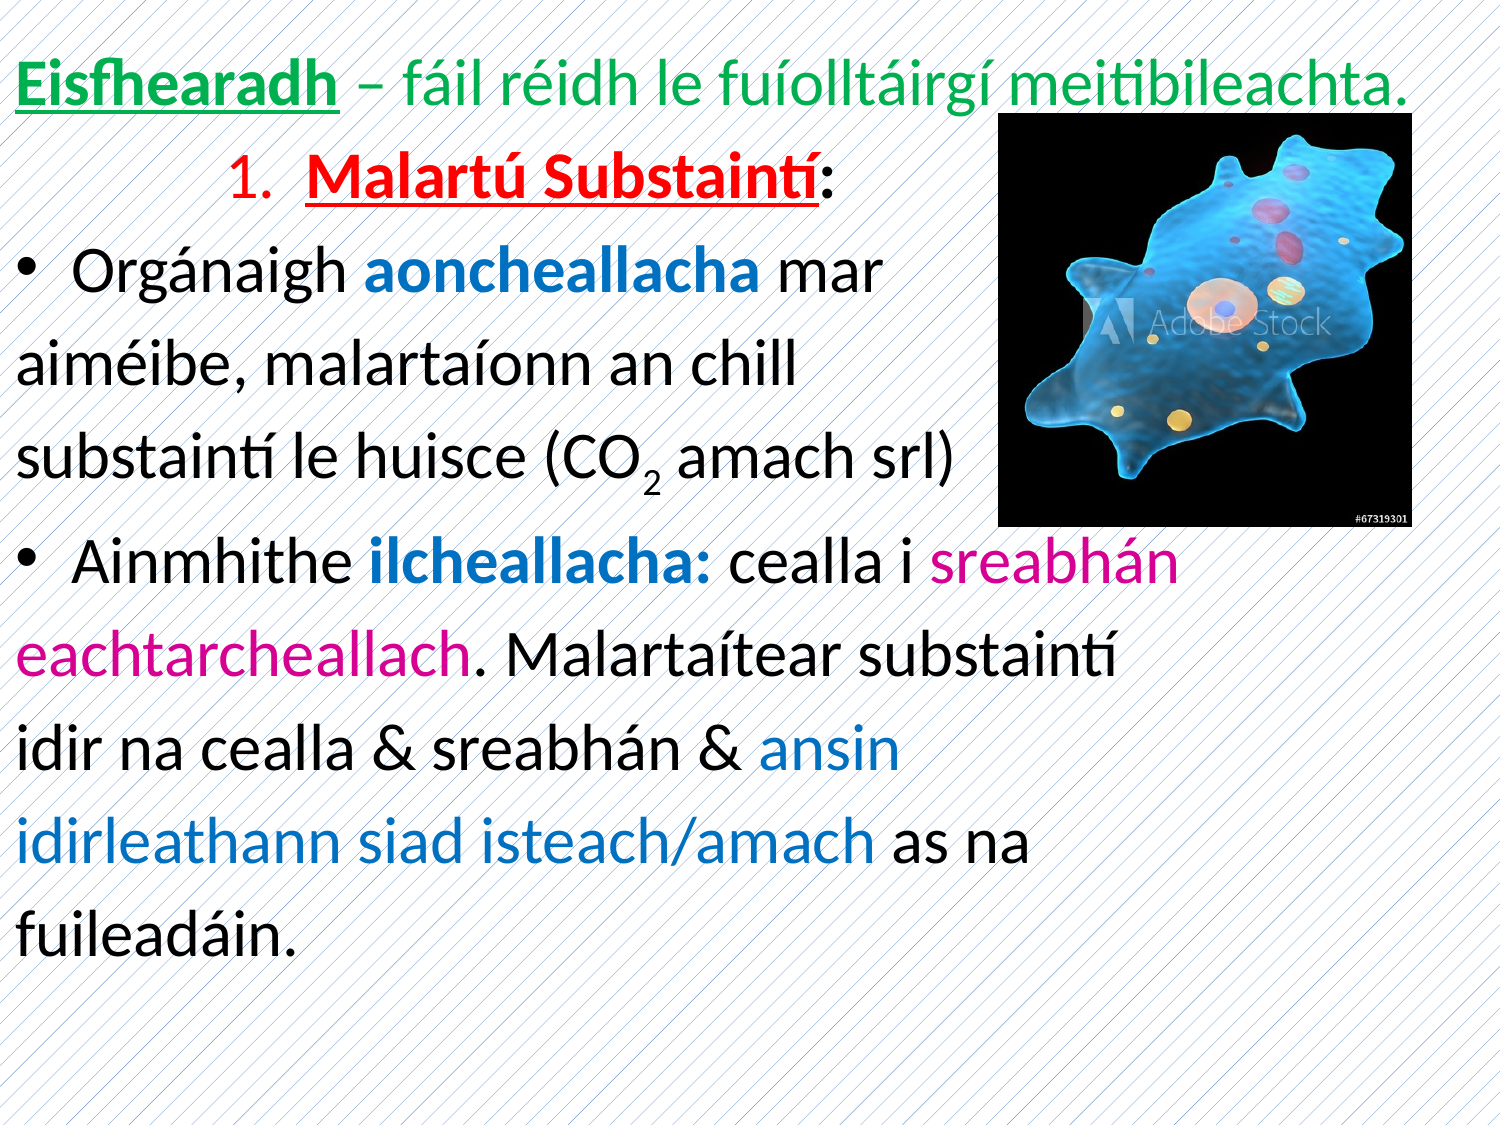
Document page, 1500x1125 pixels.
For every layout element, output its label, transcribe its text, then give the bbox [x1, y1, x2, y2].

picture [997, 113, 1412, 528]
list Eisfhearadh – fáil réidh le fuíolltáirgí meitibileachta. 1. Malartú Substaintí: Orgánaigh aoncheallacha mar aiméibe, malartaíonn an chill substaintí le huisce (CO2 amach srl) Ainmhithe ilcheallacha: cealla i sreabhán eachtarcheallach. Malartaítear substaintí idir na cealla & sreabhán & ansin idirleathann siad isteach/amach as na fuileadáin. [0, 30, 1483, 1094]
